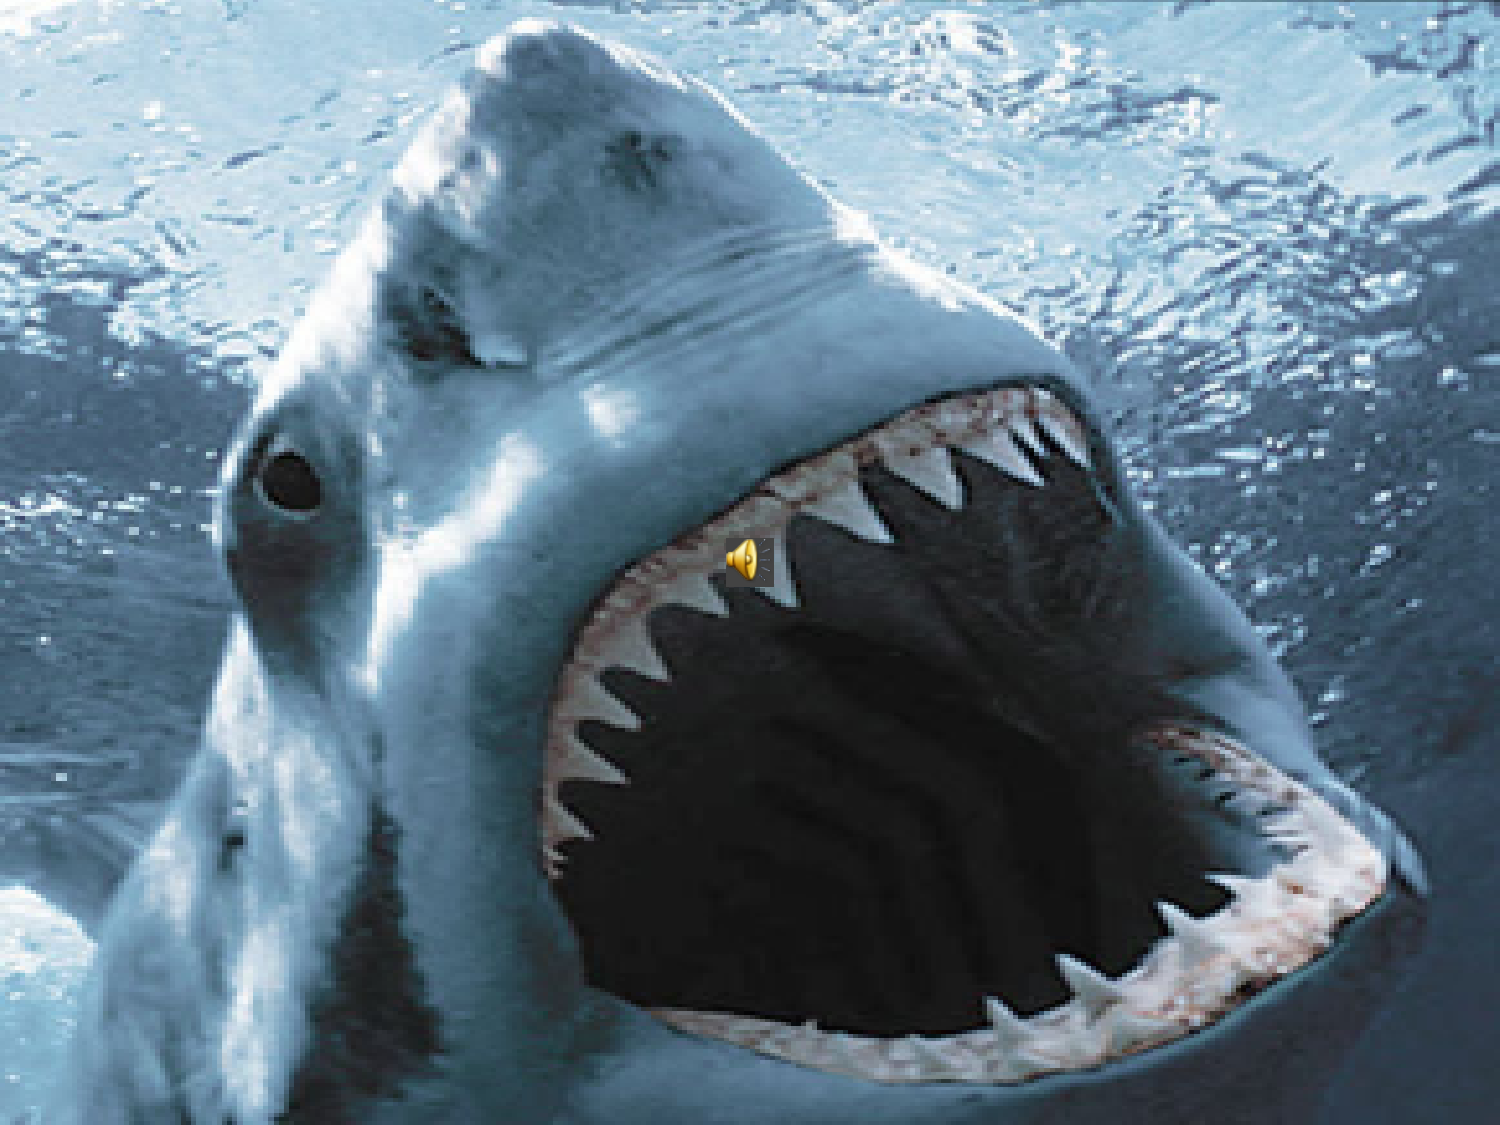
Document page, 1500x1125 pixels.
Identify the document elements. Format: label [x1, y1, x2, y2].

picture [724, 537, 776, 588]
list [0, 0, 1500, 1125]
